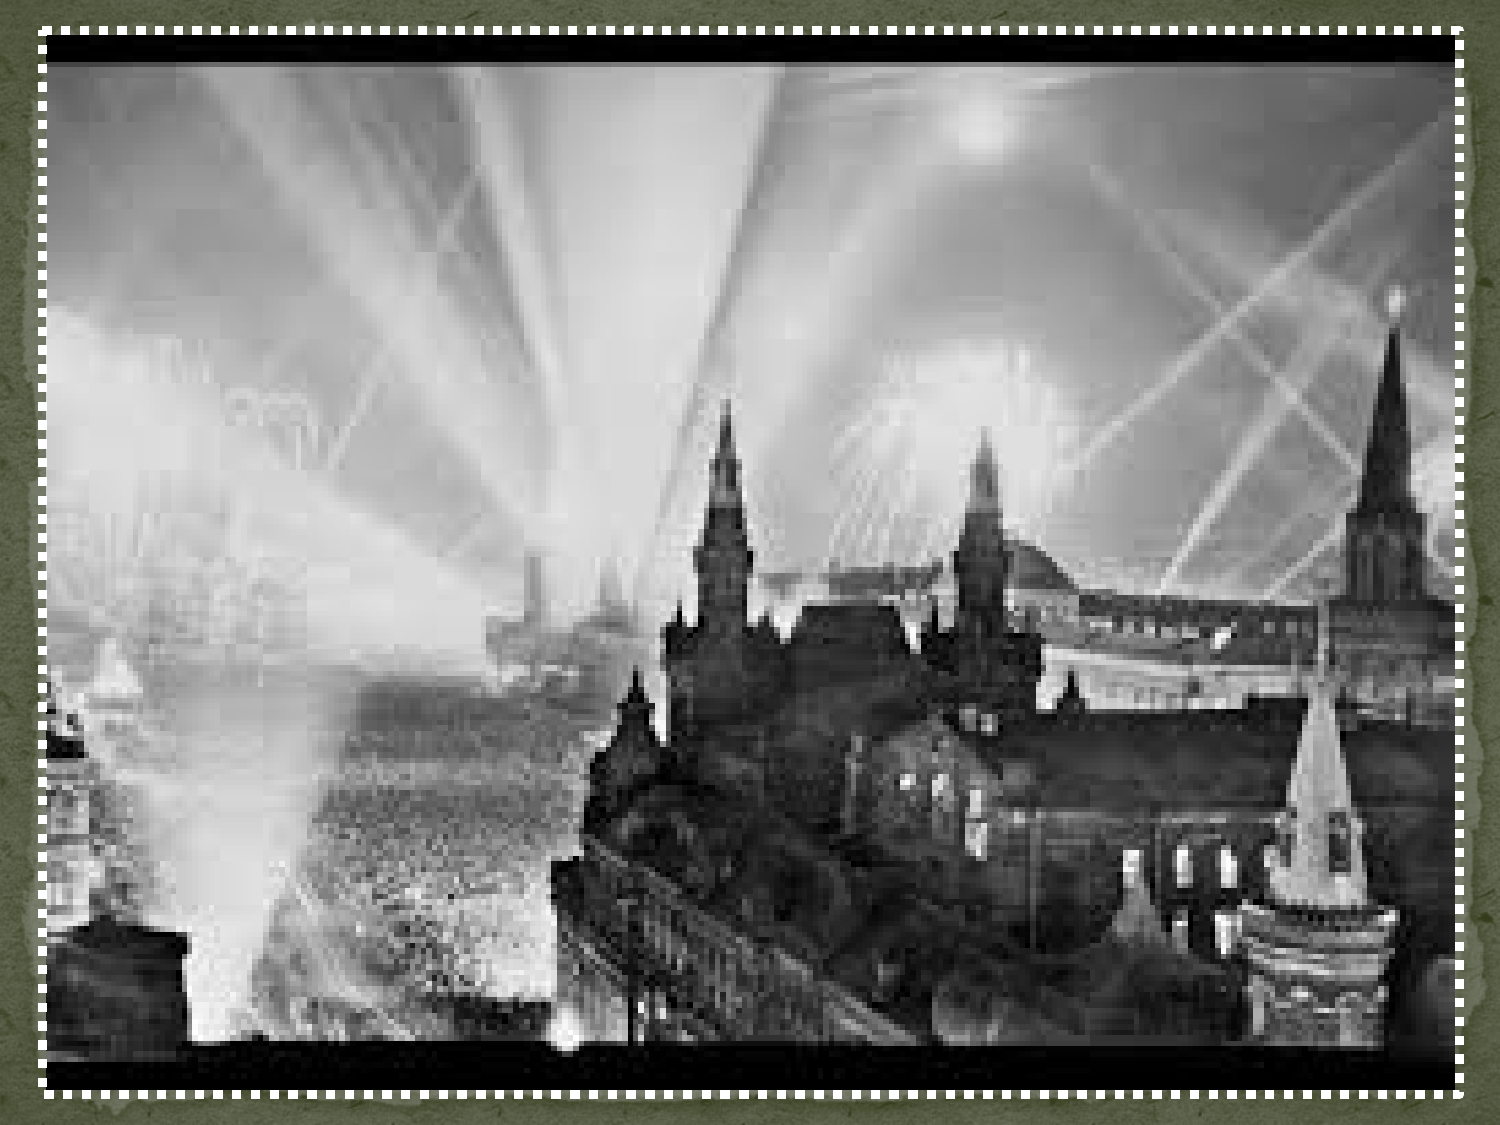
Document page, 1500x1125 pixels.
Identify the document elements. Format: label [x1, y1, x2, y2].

picture [46, 35, 1455, 1090]
